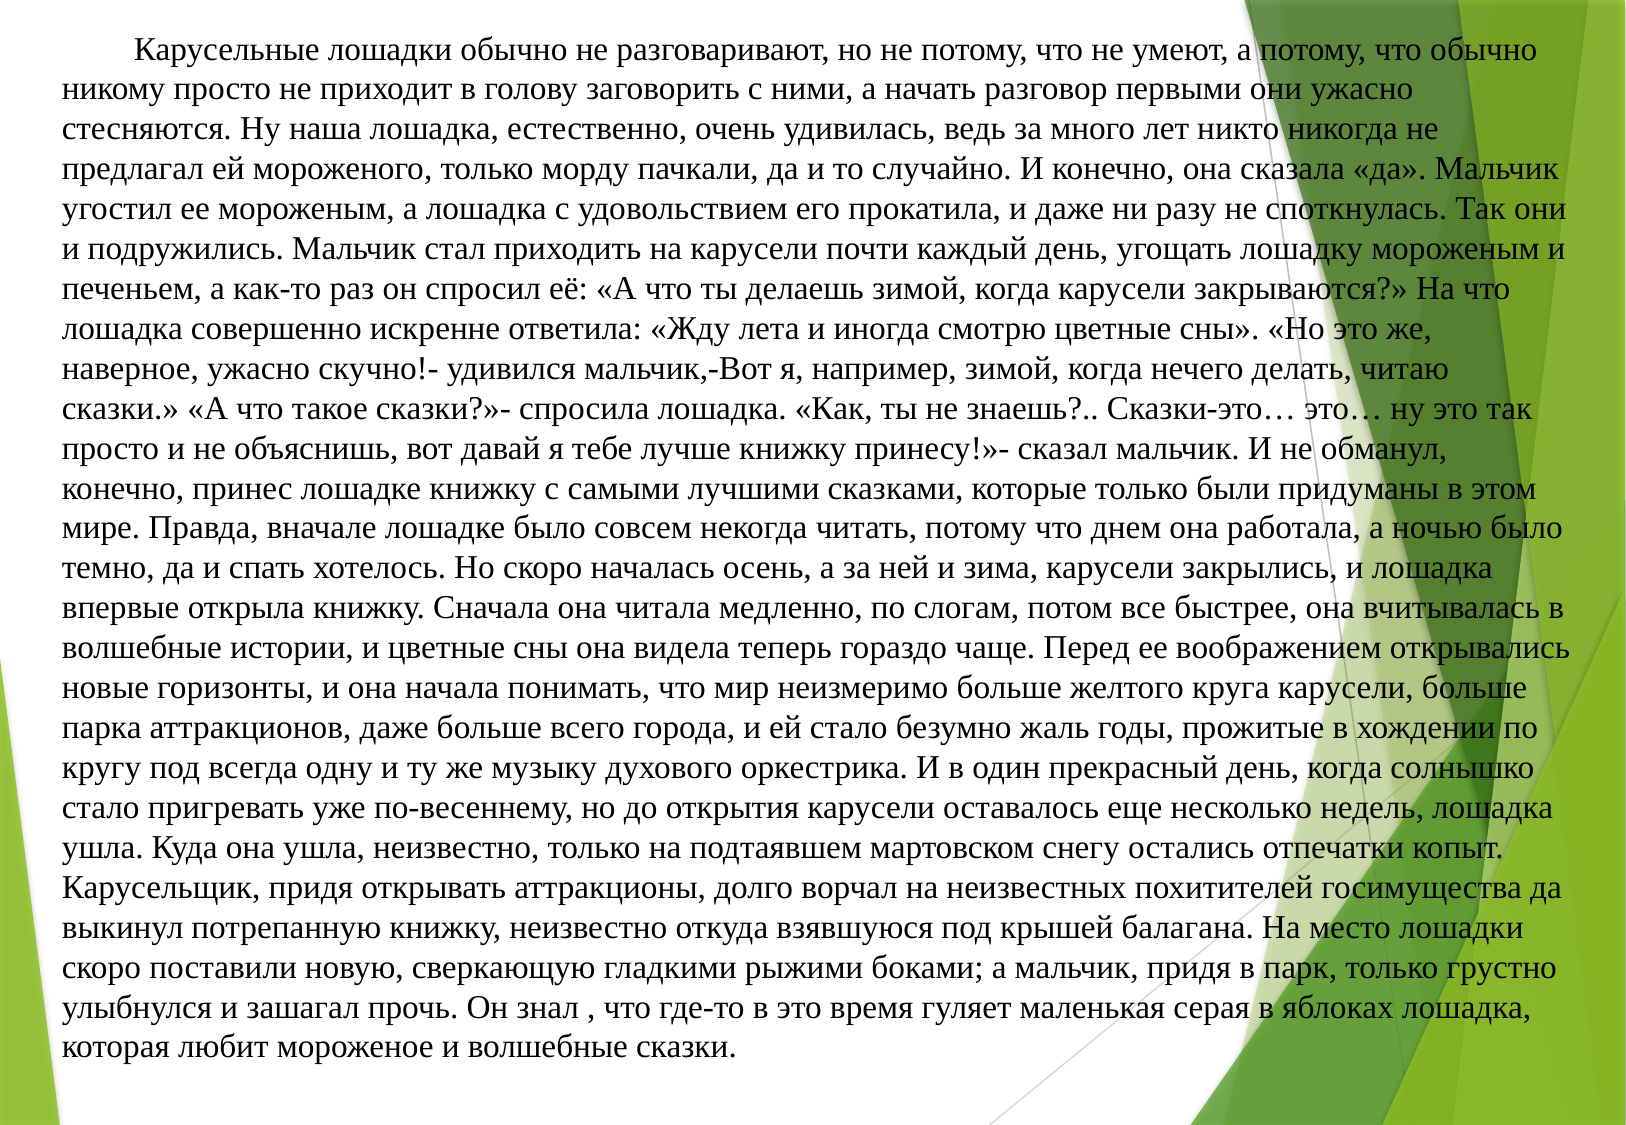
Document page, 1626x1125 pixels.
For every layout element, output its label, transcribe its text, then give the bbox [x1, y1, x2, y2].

text_box Карусельные лошадки обычно не разговаривают, но не потому, что не умеют, а потому, что обычно никому просто не приходит в голову заговорить с ними, а начать разговор первыми они ужасно стесняются. Ну наша лошадка, естественно, очень удивилась, ведь за много лет никто никогда не предлагал ей мороженого, только морду пачкали, да и то случайно. И конечно, она сказала «да». Мальчик угостил ее мороженым, а лошадка с удовольствием его прокатила, и даже ни разу не споткнулась. Так они и подружились. Мальчик стал приходить на карусели почти каждый день, угощать лошадку мороженым и печеньем, а как-то раз он спросил её: «А что ты делаешь зимой, когда карусели закрываются?» На что лошадка совершенно искренне ответила: «Жду лета и иногда смотрю цветные сны». «Но это же, наверное, ужасно скучно!- удивился мальчик,-Вот я, например, зимой, когда нечего делать, читаю сказки.» «А что такое сказки?»- спросила лошадка. «Как, ты не знаешь?.. Сказки-это… это… ну это так просто и не объяснишь, вот давай я тебе лучше книжку принесу!»- сказал мальчик. И не обманул, конечно, принес лошадке книжку с самыми лучшими сказками, которые только были придуманы в этом мире. Правда, вначале лошадке было совсем некогда читать, потому что днем она работала, а ночью было темно, да и спать хотелось. Но скоро началась осень, а за ней и зима, карусели закрылись, и лошадка впервые открыла книжку. Сначала она читала медленно, по слогам, потом все быстрее, она вчитывалась в волшебные истории, и цветные сны она видела теперь гораздо чаще. Перед ее воображением открывались новые горизонты, и она начала понимать, что мир неизмеримо больше желтого круга карусели, больше парка аттракционов, даже больше всего города, и ей стало безумно жаль годы, прожитые в хождении по кругу под всегда одну и ту же музыку духового оркестрика. И в один прекрасный день, когда солнышко стало пригревать уже по-весеннему, но до открытия карусели оставалось еще несколько недель, лошадка ушла. Куда она ушла, неизвестно, только на подтаявшем мартовском снегу остались отпечатки копыт. Карусельщик, придя открывать аттракционы, долго ворчал на неизвестных похитителей госимущества да выкинул потрепанную книжку, неизвестно откуда взявшуюся под крышей балагана. На место лошадки скоро поставили новую, сверкающую гладкими рыжими боками; а мальчик, придя в парк, только грустно улыбнулся и зашагал прочь. Он знал , что где-то в это время гуляет маленькая серая в яблоках лошадка, которая любит мороженое и волшебные сказки. [47, 19, 1589, 1072]
